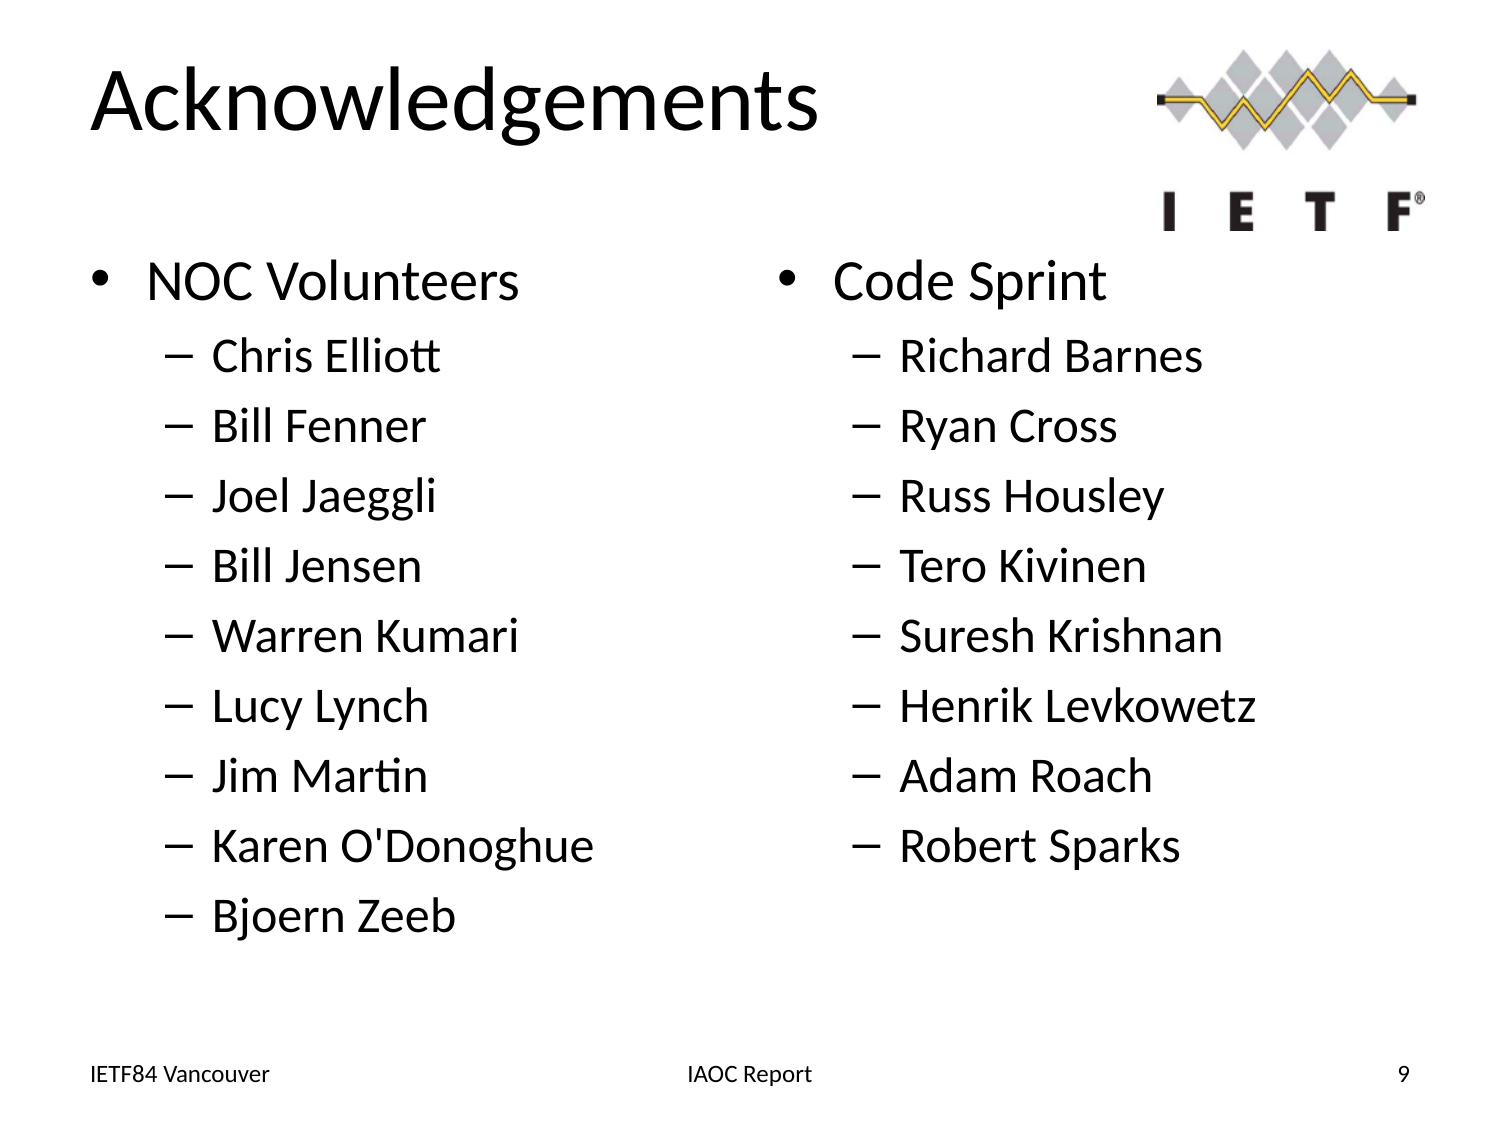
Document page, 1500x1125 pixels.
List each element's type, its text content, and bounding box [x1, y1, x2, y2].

title Acknowledgements [75, 0, 1138, 188]
slide_number IETF84 Vancouver [75, 1042, 425, 1103]
list NOC Volunteers Chris Elliott Bill Fenner Joel Jaeggli Bill Jensen Warren Kumari Lucy Lynch Jim Martin Karen O'Donoghue Bjoern Zeeb [75, 234, 738, 1098]
picture [1157, 49, 1425, 231]
list Code Sprint Richard Barnes Ryan Cross Russ Housley Tero Kivinen Suresh Krishnan Henrik Levkowetz Adam Roach Robert Sparks [762, 234, 1425, 1098]
slide_number 9 [1074, 1042, 1425, 1103]
footer IAOC Report [512, 1042, 988, 1103]
